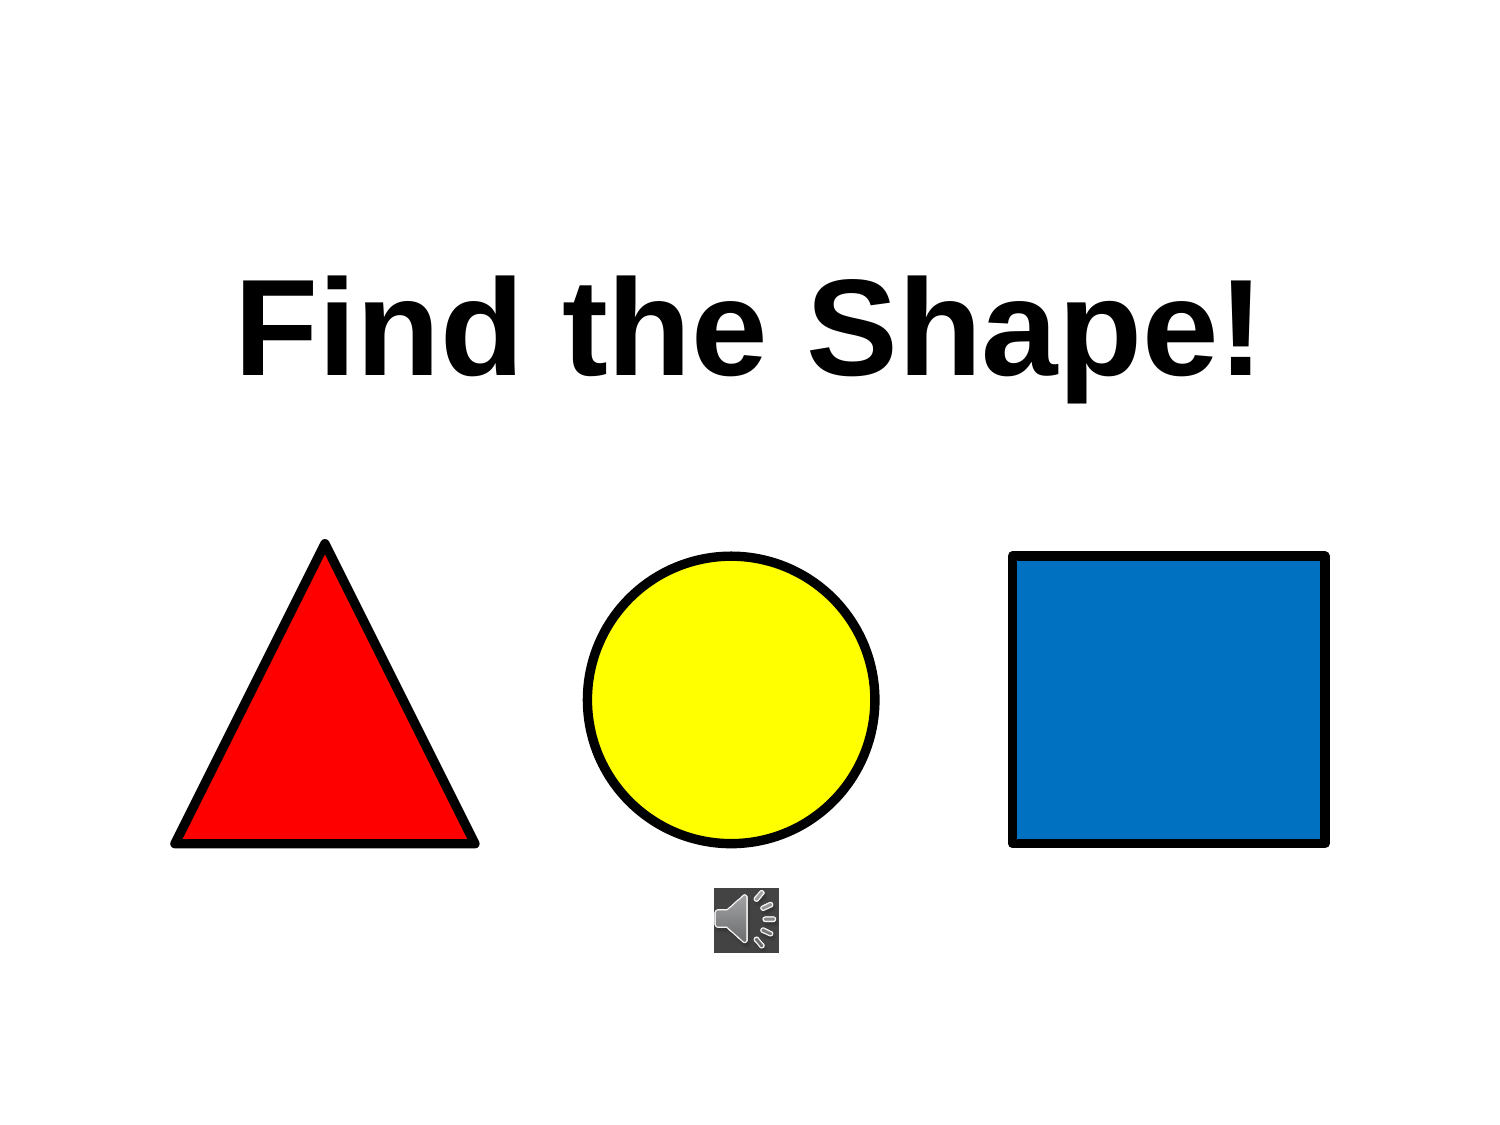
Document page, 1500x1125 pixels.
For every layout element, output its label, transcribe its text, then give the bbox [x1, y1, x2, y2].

text_box [585, 554, 877, 846]
picture [713, 887, 781, 955]
text_box [173, 541, 477, 846]
text_box [1010, 554, 1327, 846]
title Find the Shape! [112, 200, 1388, 442]
